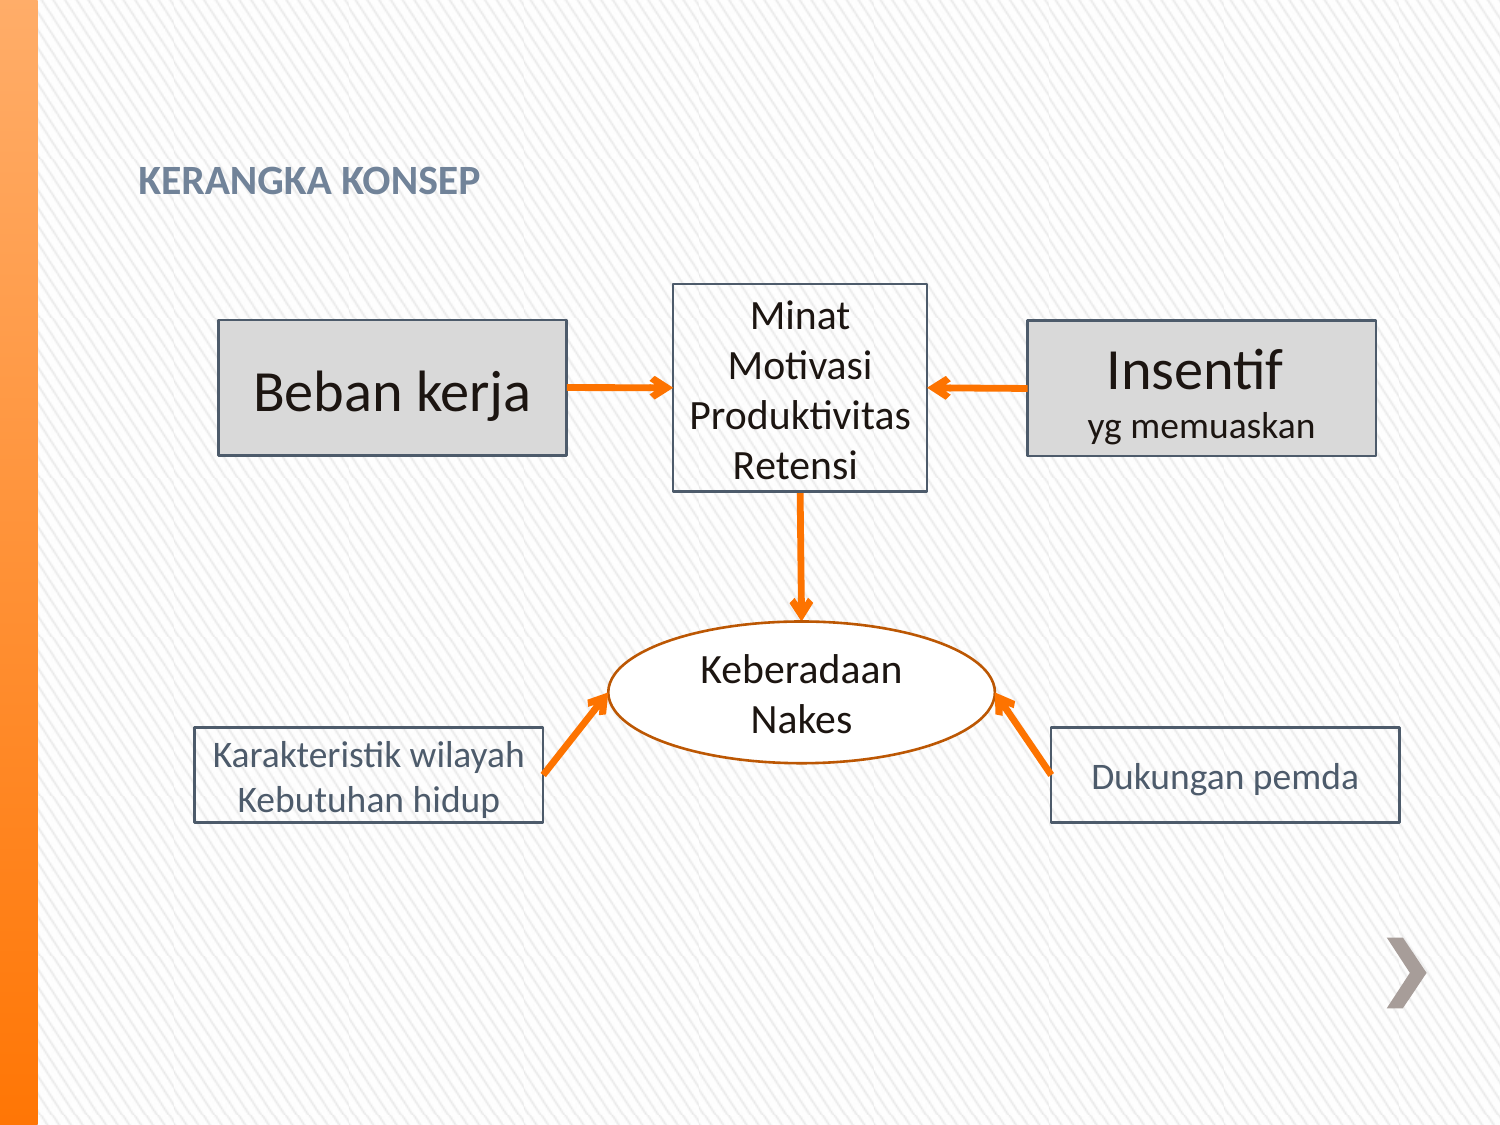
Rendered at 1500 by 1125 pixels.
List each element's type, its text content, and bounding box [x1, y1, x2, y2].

text_box Insentif yg memuaskan [1026, 319, 1377, 457]
table_cell 1 [0, 281, 37, 285]
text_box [994, 692, 1052, 776]
text_box Karakteristik wilayah Kebutuhan hidup [193, 726, 544, 824]
text_box Beban kerja [217, 319, 568, 457]
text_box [542, 692, 609, 776]
text_box Minat Motivasi Produktivitas Retensi [672, 283, 928, 493]
text_box KERANGKA KONSEP [123, 151, 1374, 219]
text_box Keberadaan Nakes [606, 620, 996, 765]
text_box Dukungan pemda [1050, 726, 1401, 824]
